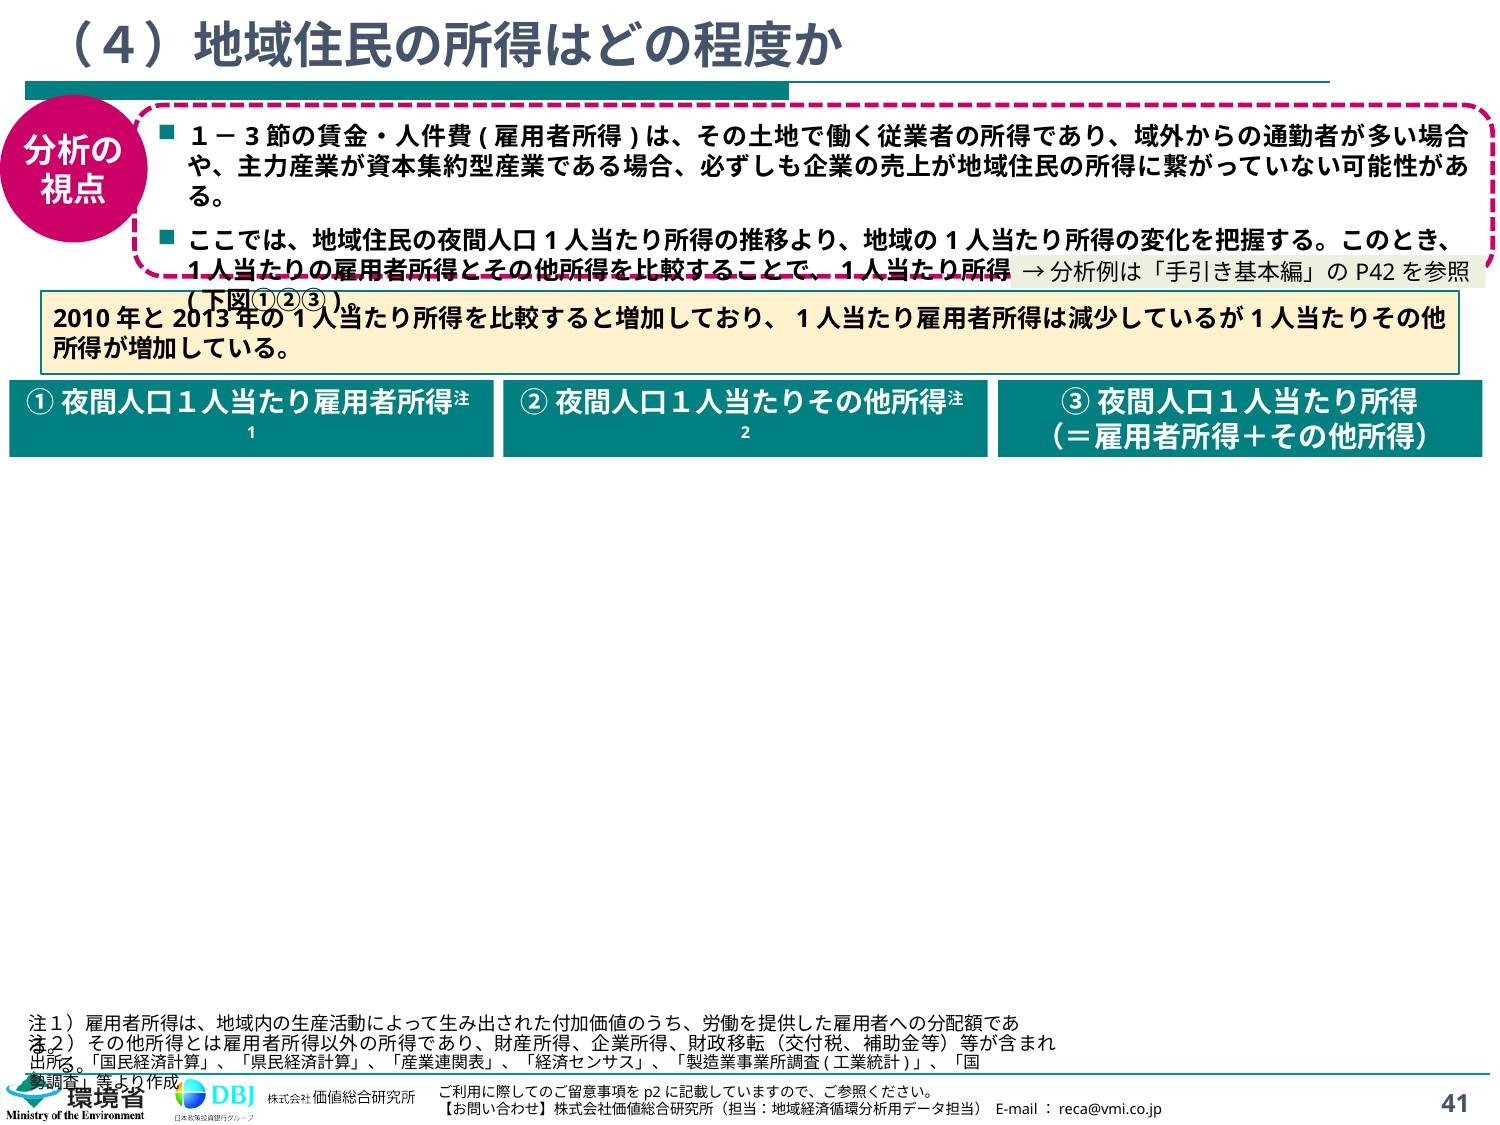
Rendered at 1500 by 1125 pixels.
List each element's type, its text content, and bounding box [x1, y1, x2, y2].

text_box １－3節の賃金・人件費(雇用者所得)は、その土地で働く従業者の所得であり、域外からの通勤者が多い場合や、主力産業が資本集約型産業である場合、必ずしも企業の売上が地域住民の所得に繋がっていない可能性がある。 ここでは、地域住民の夜間人口1人当たり所得の推移より、地域の1人当たり所得の変化を把握する。このとき、1人当たりの雇用者所得とその他所得を比較することで、1人当たり所得が高いまたは低い理由について考察する(下図①②③)。 [134, 104, 1493, 277]
text_box 注１）雇用者所得は、地域内の生産活動によって生み出された付加価値のうち、労働を提供した雇用者への分配額である。 [14, 1004, 1072, 1023]
text_box 分析の 視点 [0, 94, 148, 243]
text_box ③夜間人口１人当たり所得 （＝雇用者所得＋その他所得） [998, 380, 1483, 457]
slide_number 41 [1411, 1079, 1500, 1122]
text_box ②夜間人口１人当たりその他所得注2 [503, 380, 988, 457]
text_box 出所： 「国民経済計算」、「県民経済計算」、「産業連関表」、「経済センサス」、「製造業事業所調査(工業統計)」、「国勢調査」等より作成 [29, 1052, 993, 1092]
title （４）地域住民の所得はどの程度か [27, 0, 1304, 82]
text_box 注２）その他所得とは雇用者所得以外の所得であり、財産所得、企業所得、財政移転（交付税、補助金等）等が含まれる。 [14, 1023, 1072, 1084]
picture [171, 1092, 419, 1125]
text_box 2010年と2013年の1人当たり所得を比較すると増加しており、1人当たり雇用者所得は減少しているが1人当たりその他所得が増加している。 [41, 291, 1459, 374]
text_box ①夜間人口１人当たり雇用者所得注1 [9, 380, 494, 457]
picture [2, 1071, 148, 1125]
text_box →分析例は「手引き基本編」のP42を参照 [1010, 255, 1486, 288]
